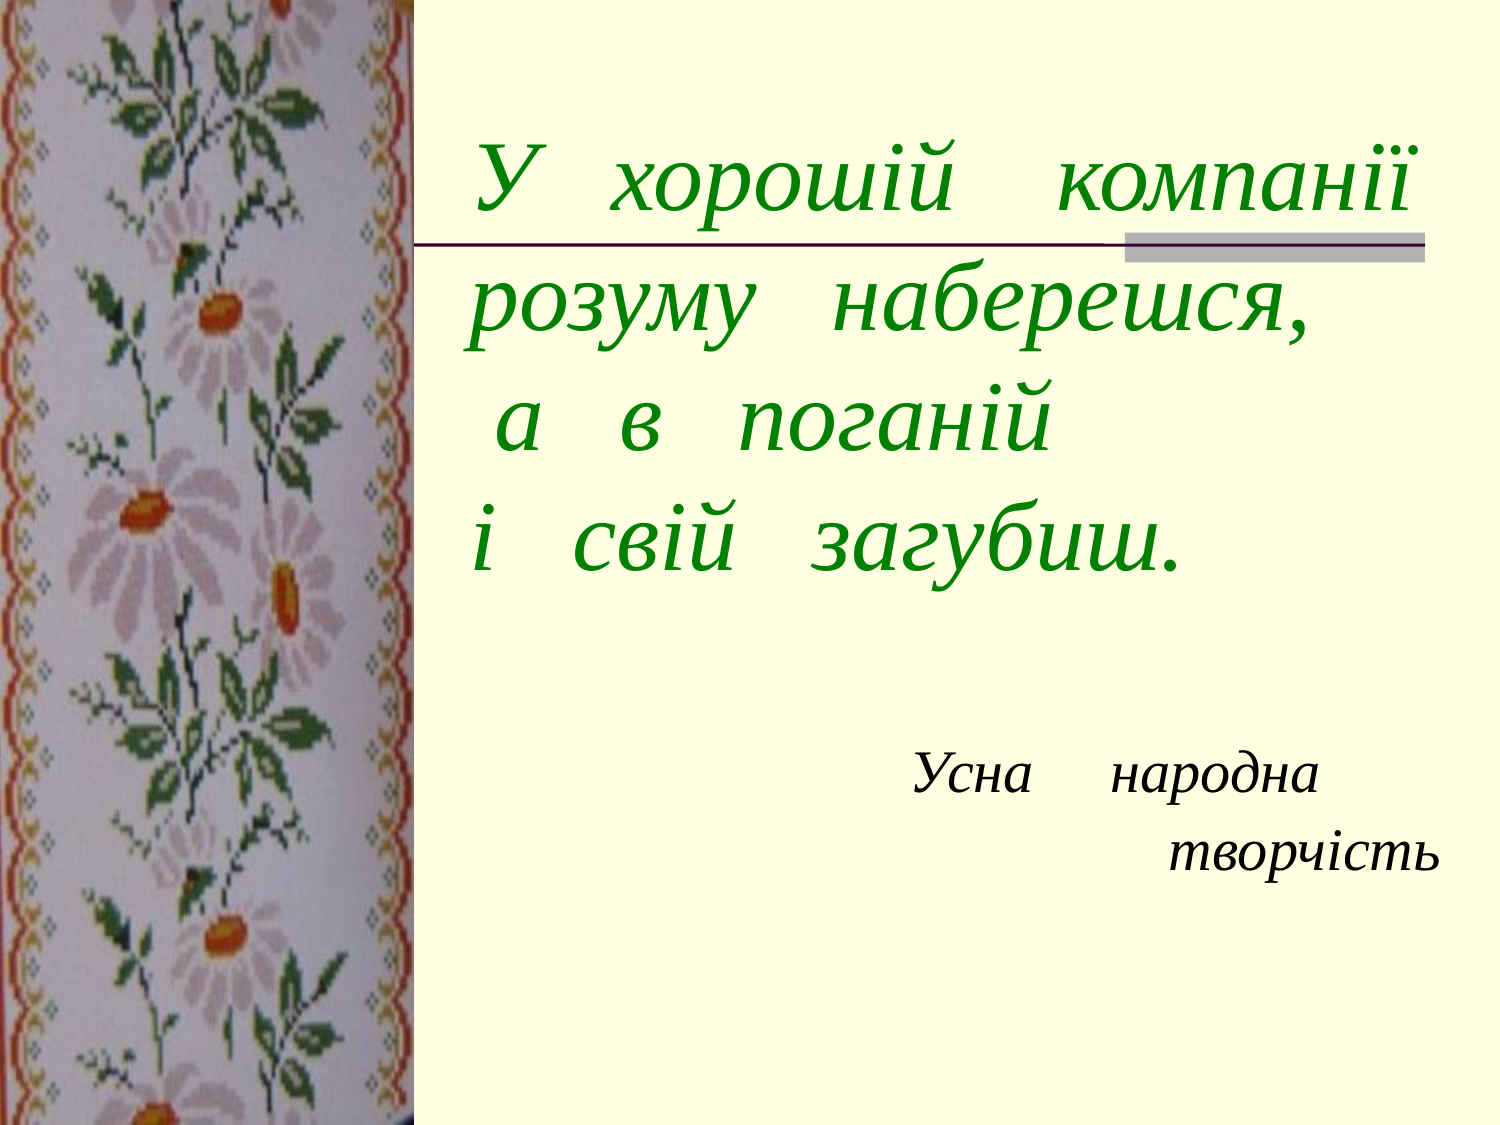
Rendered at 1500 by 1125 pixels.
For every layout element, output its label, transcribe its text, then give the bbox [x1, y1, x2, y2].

title У хорошій компанії розуму наберешся, а в поганій і свій загубиш. Усна народна творчість [454, 54, 1460, 1012]
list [0, 0, 414, 1125]
